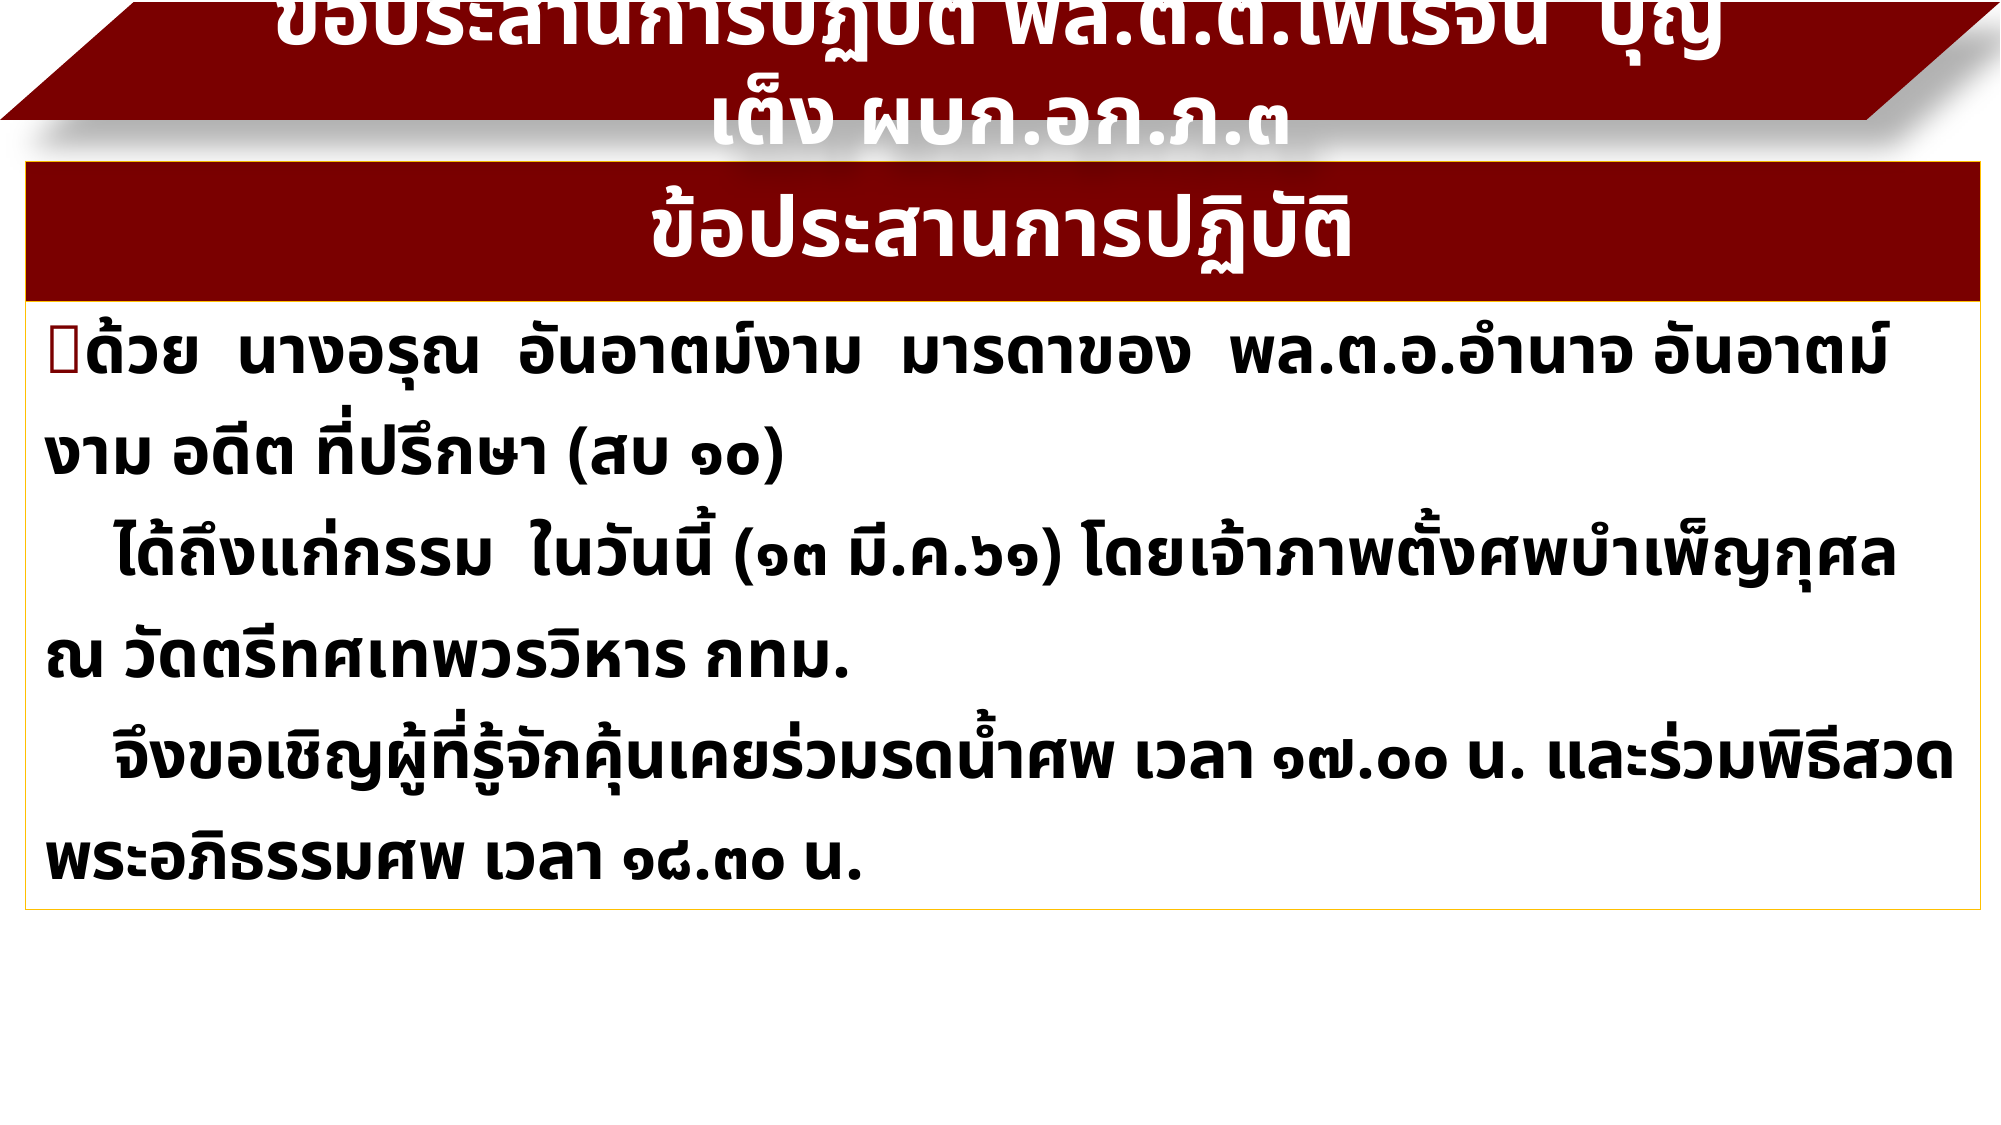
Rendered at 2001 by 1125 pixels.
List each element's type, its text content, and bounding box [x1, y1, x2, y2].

text_box ข้อประสานการปฏิบัติ พล.ต.ต.ไพโรจน์ บุญเต็ง ผบก.อก.ภ.๓ [0, 2, 2000, 120]
table_cell ด้วย นางอรุณ อันอาตม์งาม มารดาของ พล.ต.อ.อำนาจ อันอาตม์งาม อดีต ที่ปรึกษา (สบ ๑๐) ได้ถึงแก่กรรม ในวันนี้ (๑๓ มี.ค.๖๑) โดยเจ้าภาพตั้งศพบำเพ็ญกุศล ณ วัดตรีทศเทพวรวิหาร กทม. จึงขอเชิญผู้ที่รู้จักคุ้นเคยร่วมรดน้ำศพ เวลา ๑๗.๐๐ น. และร่วมพิธีสวดพระอภิธรรมศพ เวลา ๑๘.๓๐ น. [26, 302, 1980, 909]
table_header ข้อประสานการปฏิบัติ [26, 162, 1980, 301]
